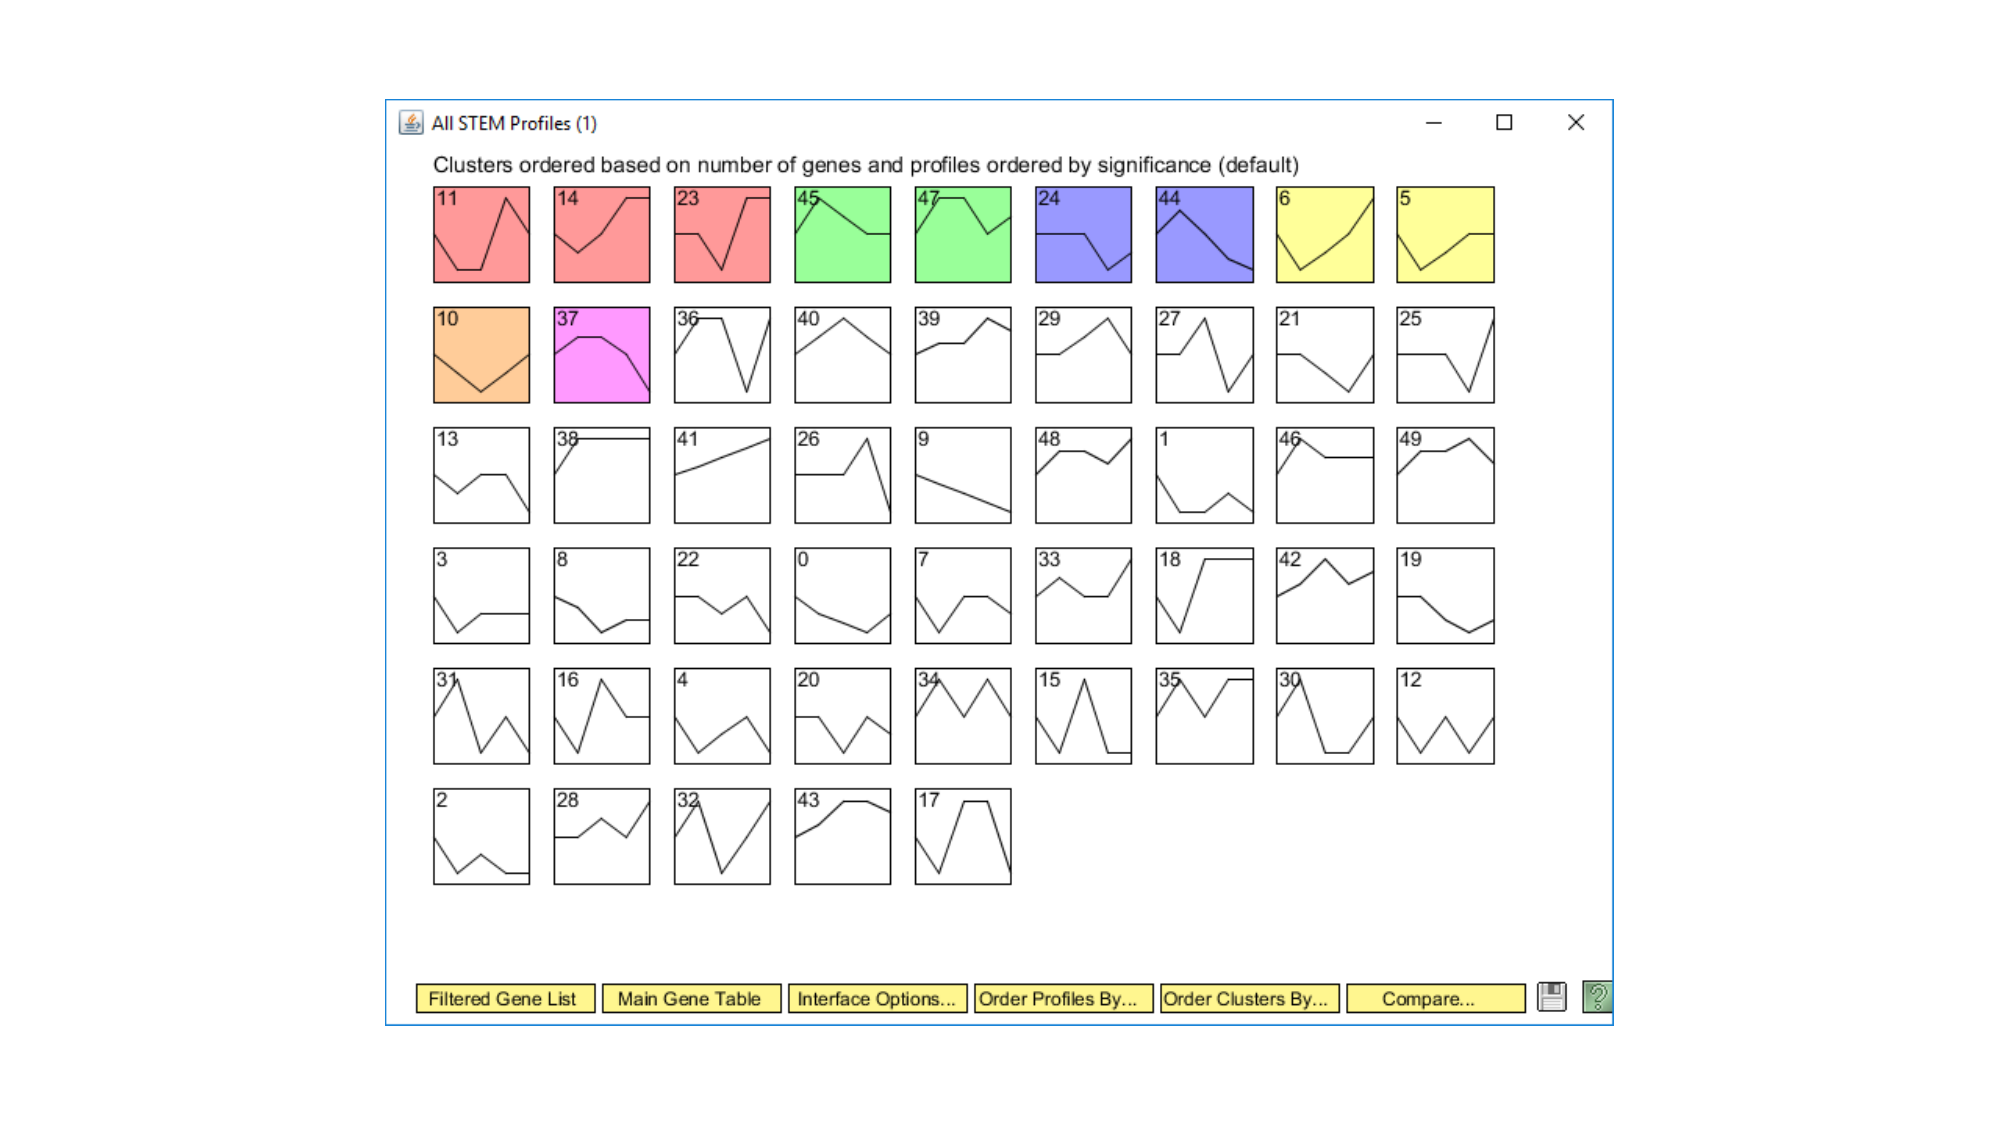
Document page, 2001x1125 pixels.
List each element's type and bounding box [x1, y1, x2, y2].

picture [385, 99, 1614, 1026]
